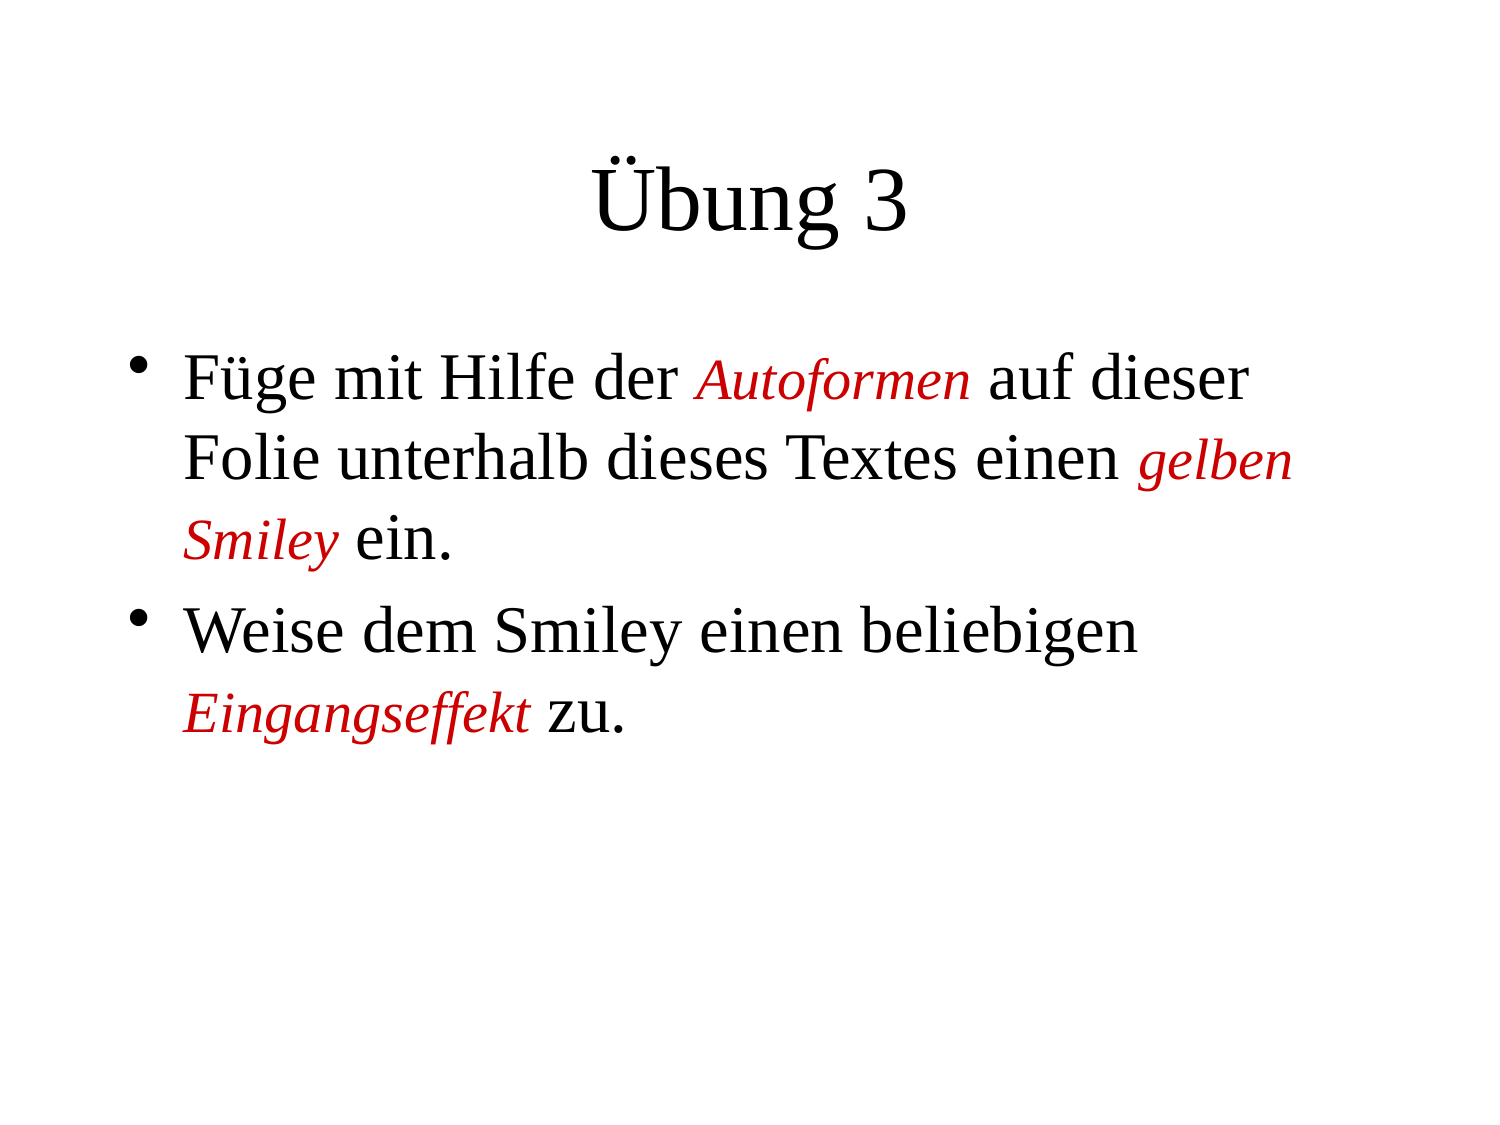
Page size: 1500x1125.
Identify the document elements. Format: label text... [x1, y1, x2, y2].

list Füge mit Hilfe der Autoformen auf dieser Folie unterhalb dieses Textes einen gelben Smiley ein. Weise dem Smiley einen beliebigen Eingangseffekt zu. [112, 324, 1388, 1001]
title Übung 3 [112, 99, 1388, 288]
